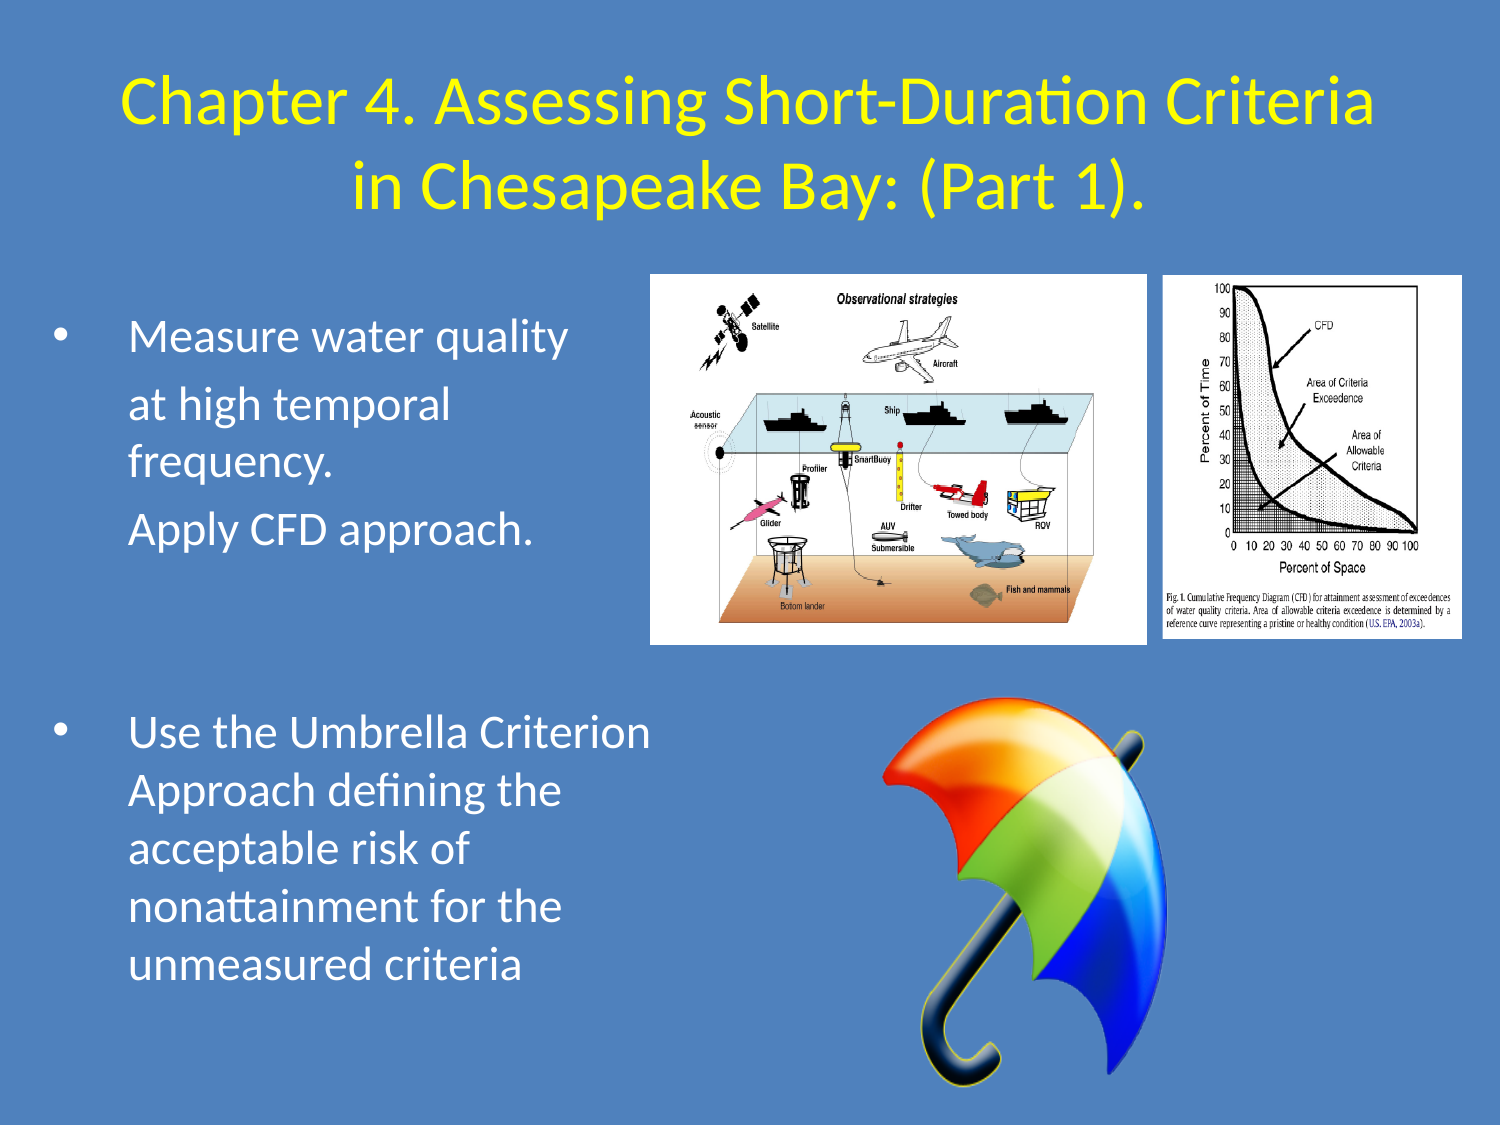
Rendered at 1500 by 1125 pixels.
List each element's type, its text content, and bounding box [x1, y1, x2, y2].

list Measure water quality at high temporal frequency. Apply CFD approach. Use the Umbrella Criterion Approach defining the acceptable risk of nonattainment for the unmeasured criteria [37, 296, 675, 1011]
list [649, 274, 1147, 645]
title Chapter 4. Assessing Short-Duration Criteria in Chesapeake Bay: (Part 1). [75, 45, 1425, 233]
picture [859, 674, 1198, 1125]
picture [1162, 274, 1463, 639]
